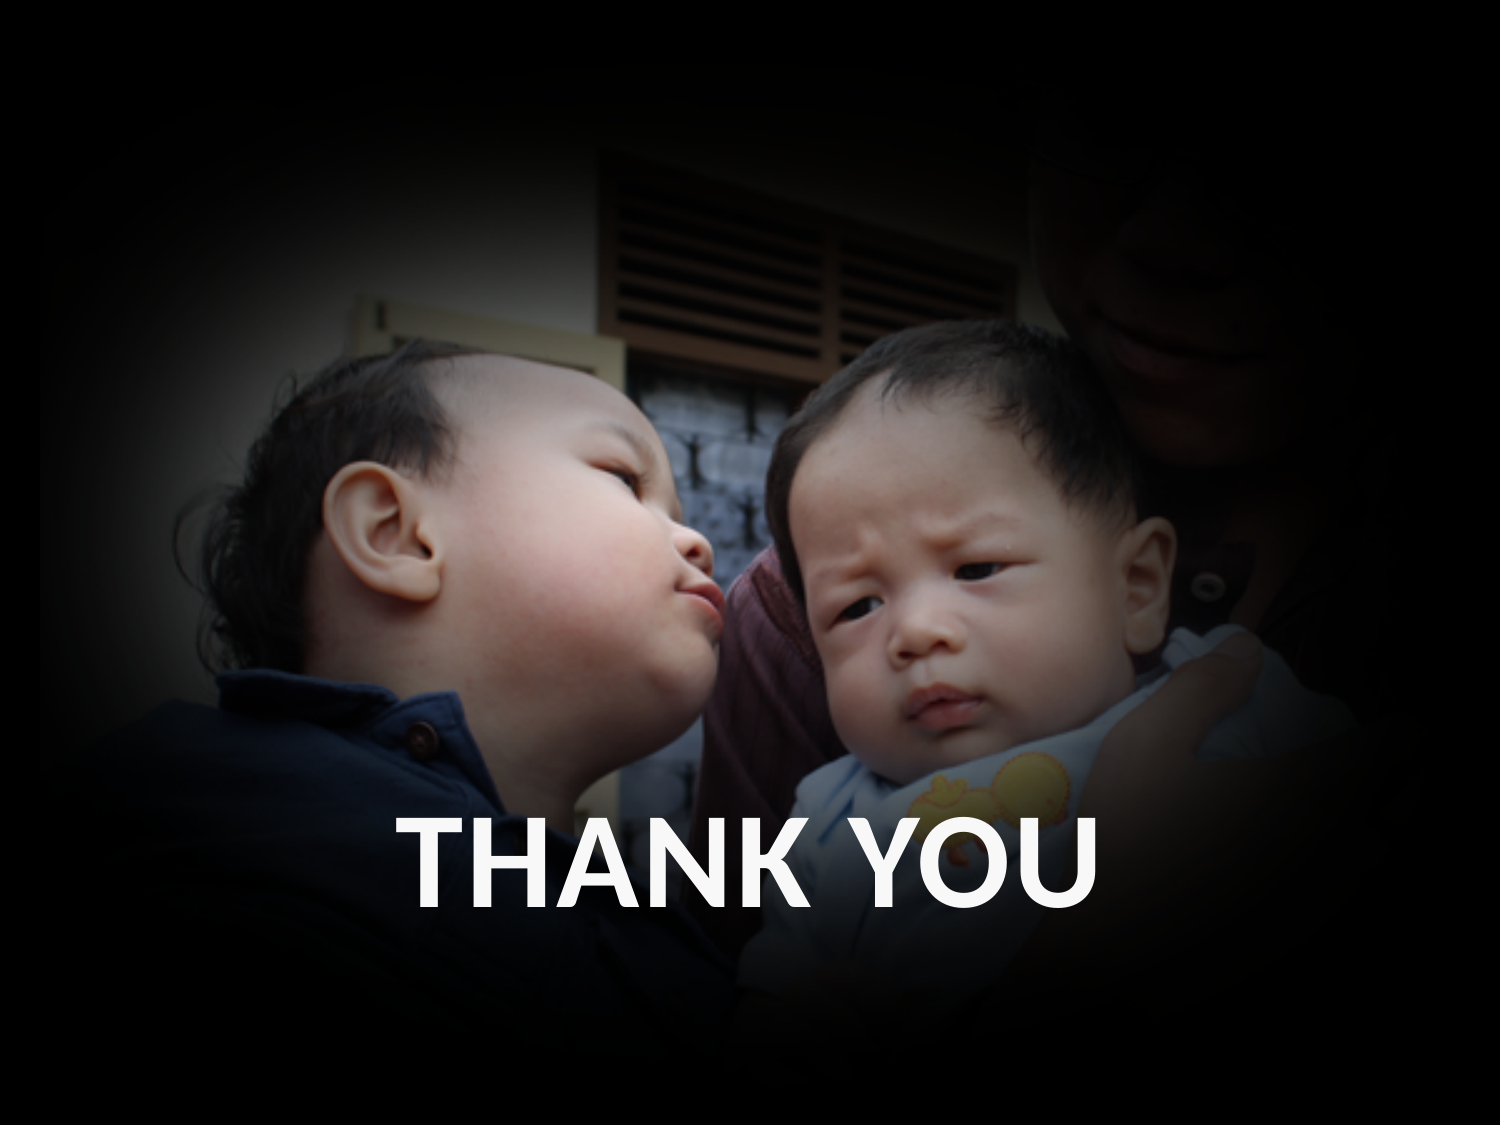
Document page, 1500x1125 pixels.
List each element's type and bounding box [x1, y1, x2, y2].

picture [39, 37, 1460, 1088]
